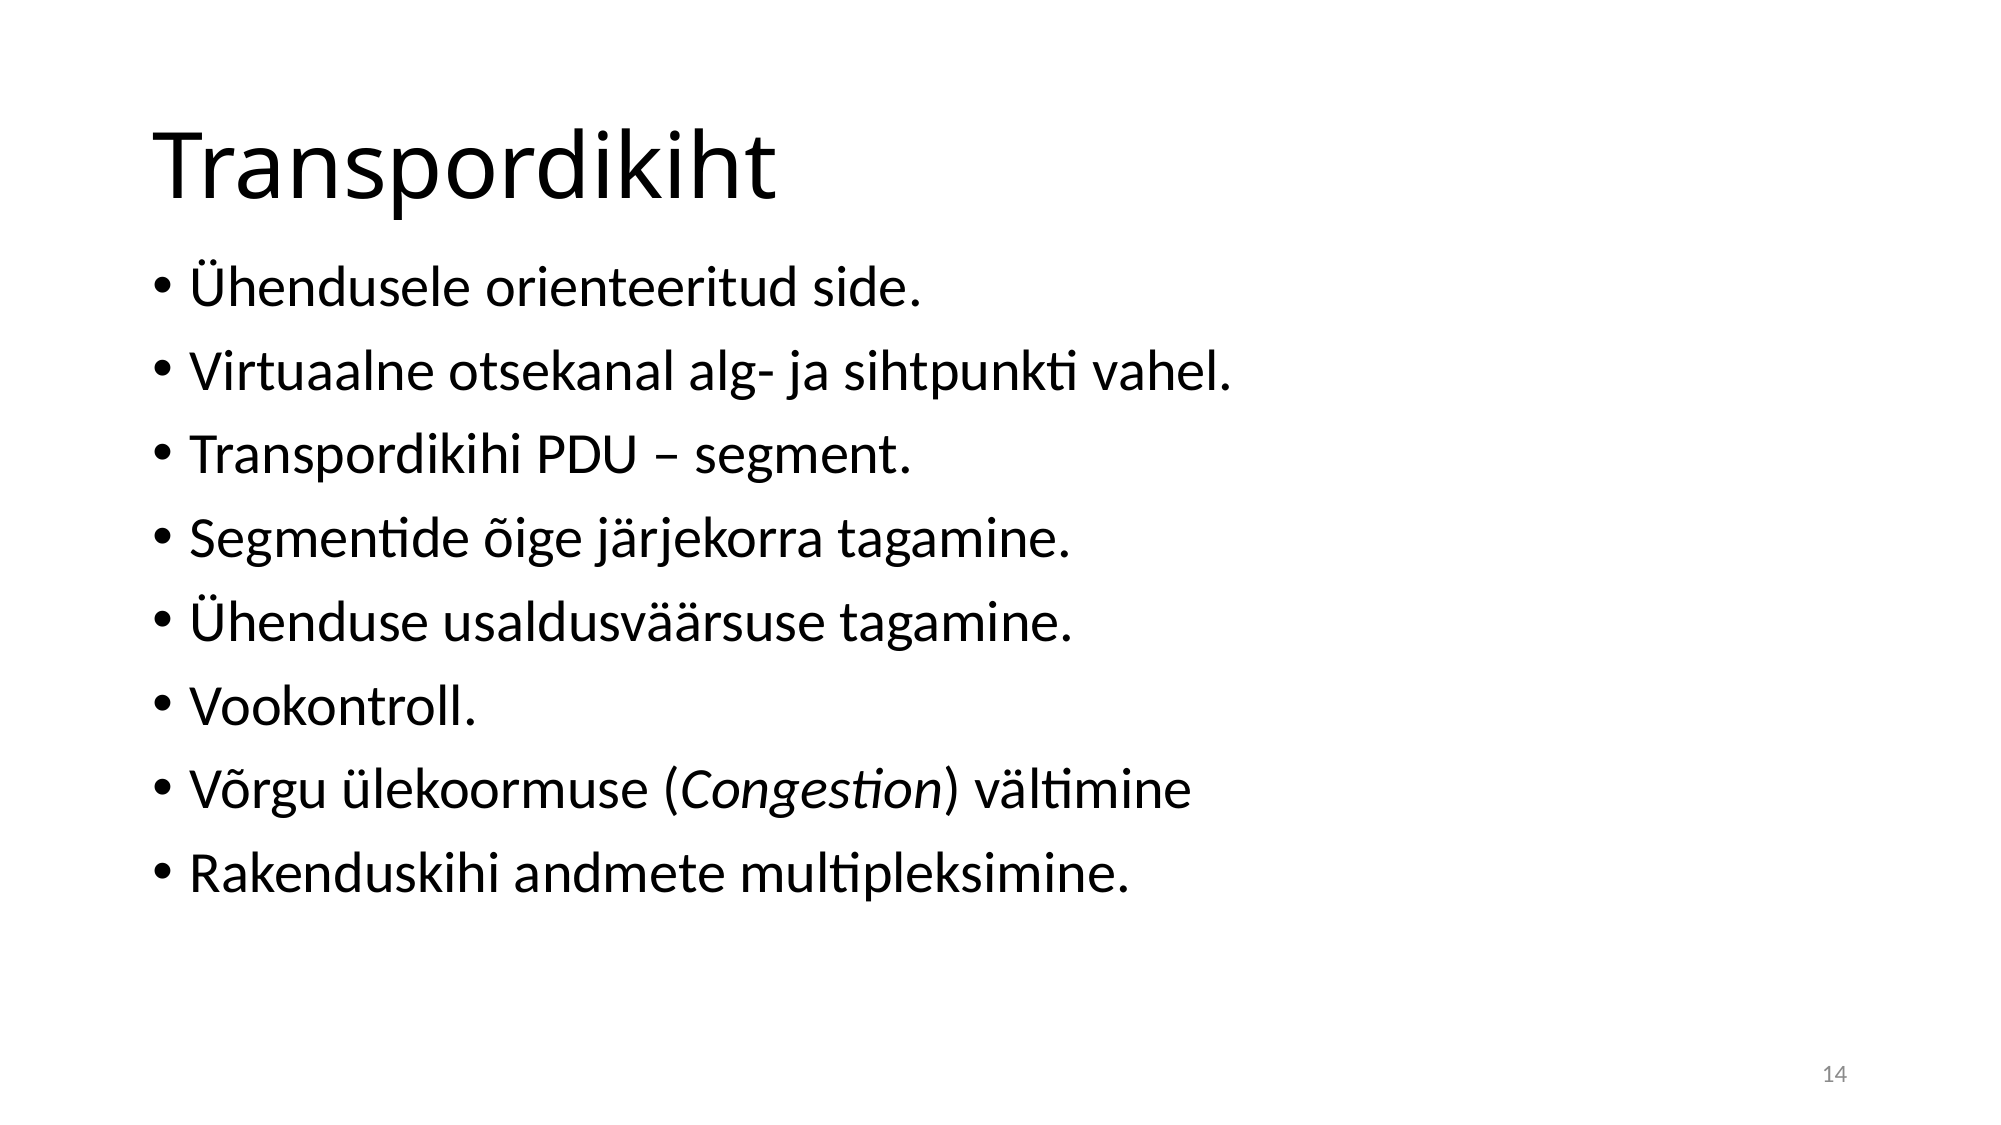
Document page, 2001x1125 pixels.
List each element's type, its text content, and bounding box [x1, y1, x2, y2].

slide_number 14 [1412, 1042, 1863, 1103]
list Ühendusele orienteeritud side. Virtuaalne otsekanal alg- ja sihtpunkti vahel. Transpordikihi PDU – segment. Segmentide õige järjekorra tagamine. Ühenduse usaldusväärsuse tagamine. Vookontroll. Võrgu ülekoormuse (Congestion) vältimine Rakenduskihi andmete multipleksimine. [137, 248, 1863, 1043]
title Transpordikiht [137, 59, 1863, 248]
